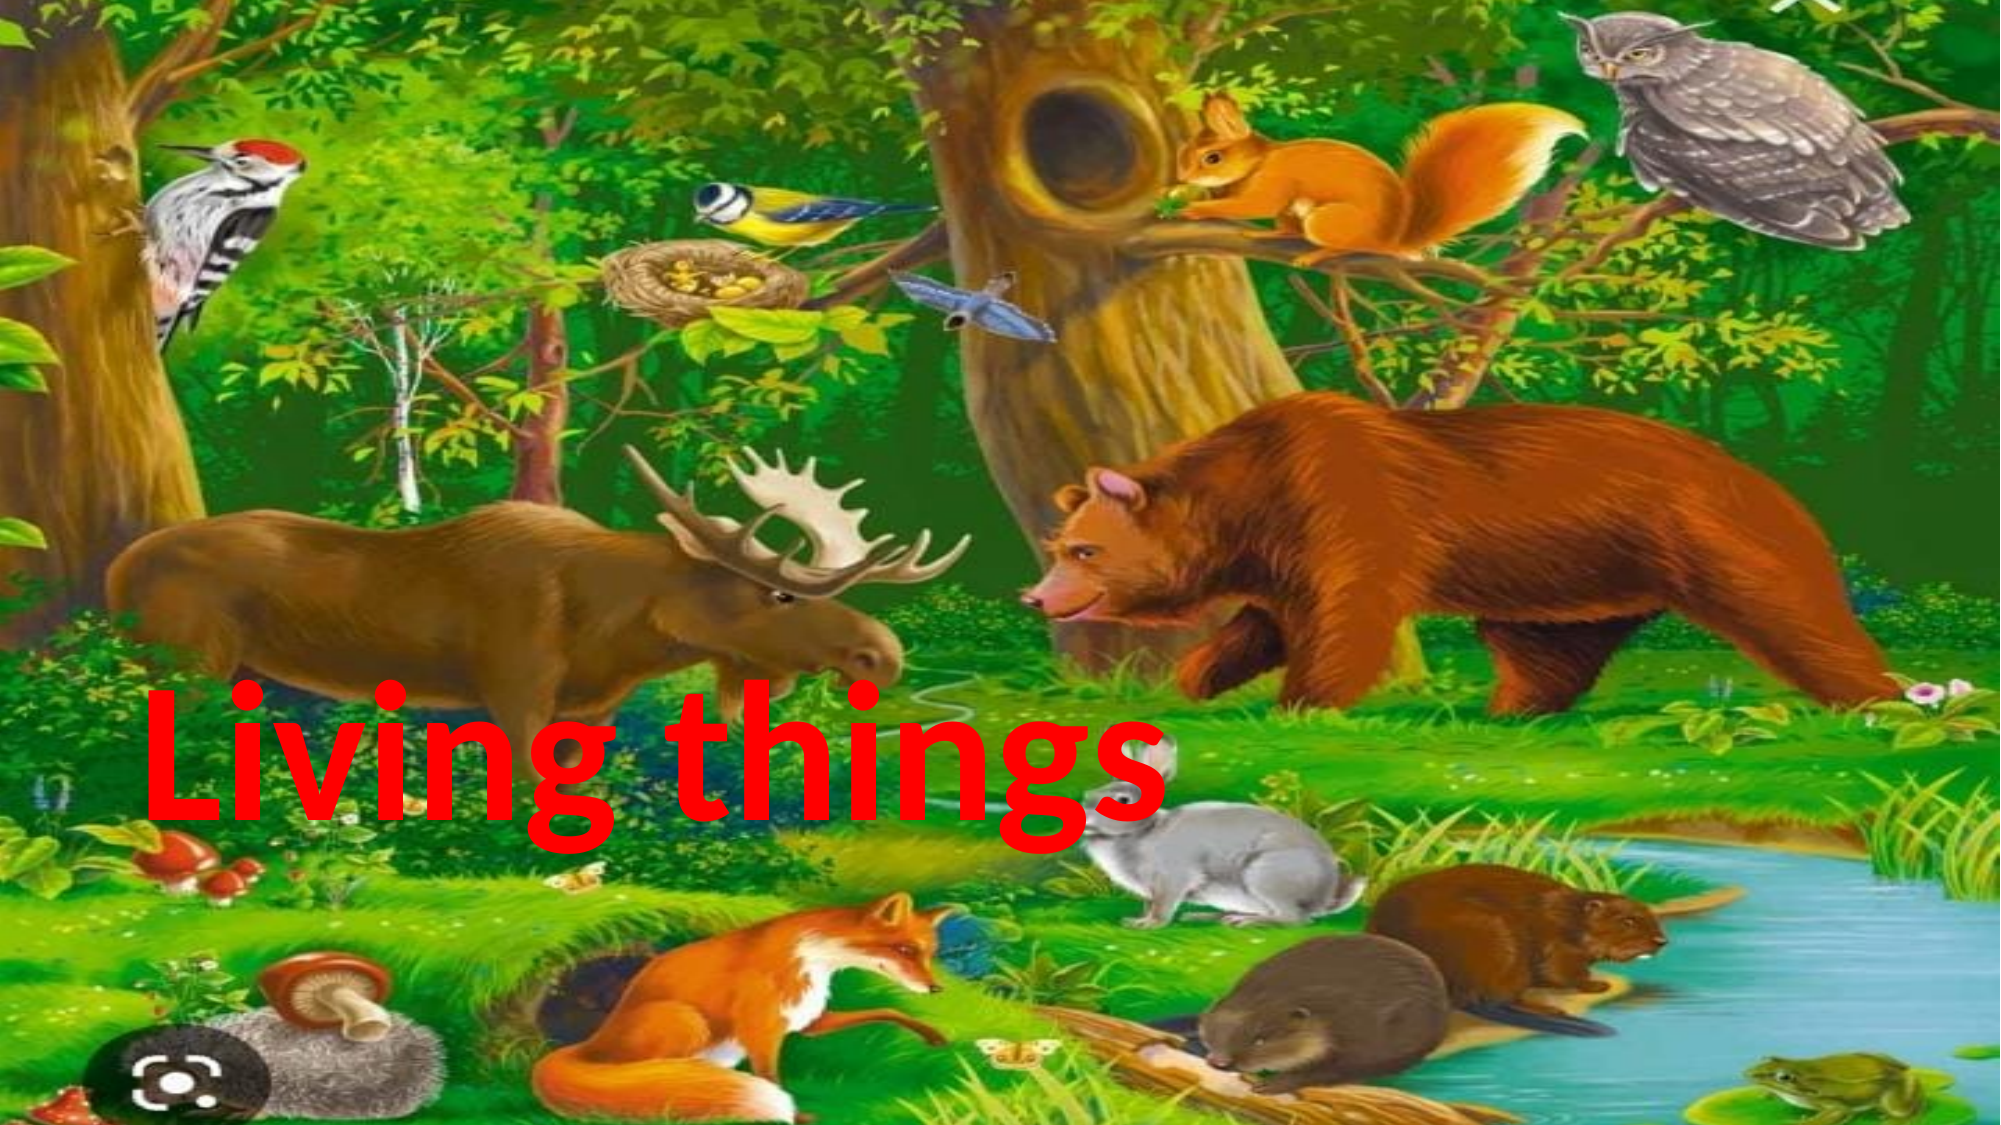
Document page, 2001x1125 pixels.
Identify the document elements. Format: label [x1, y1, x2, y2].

list [0, 0, 2000, 1125]
